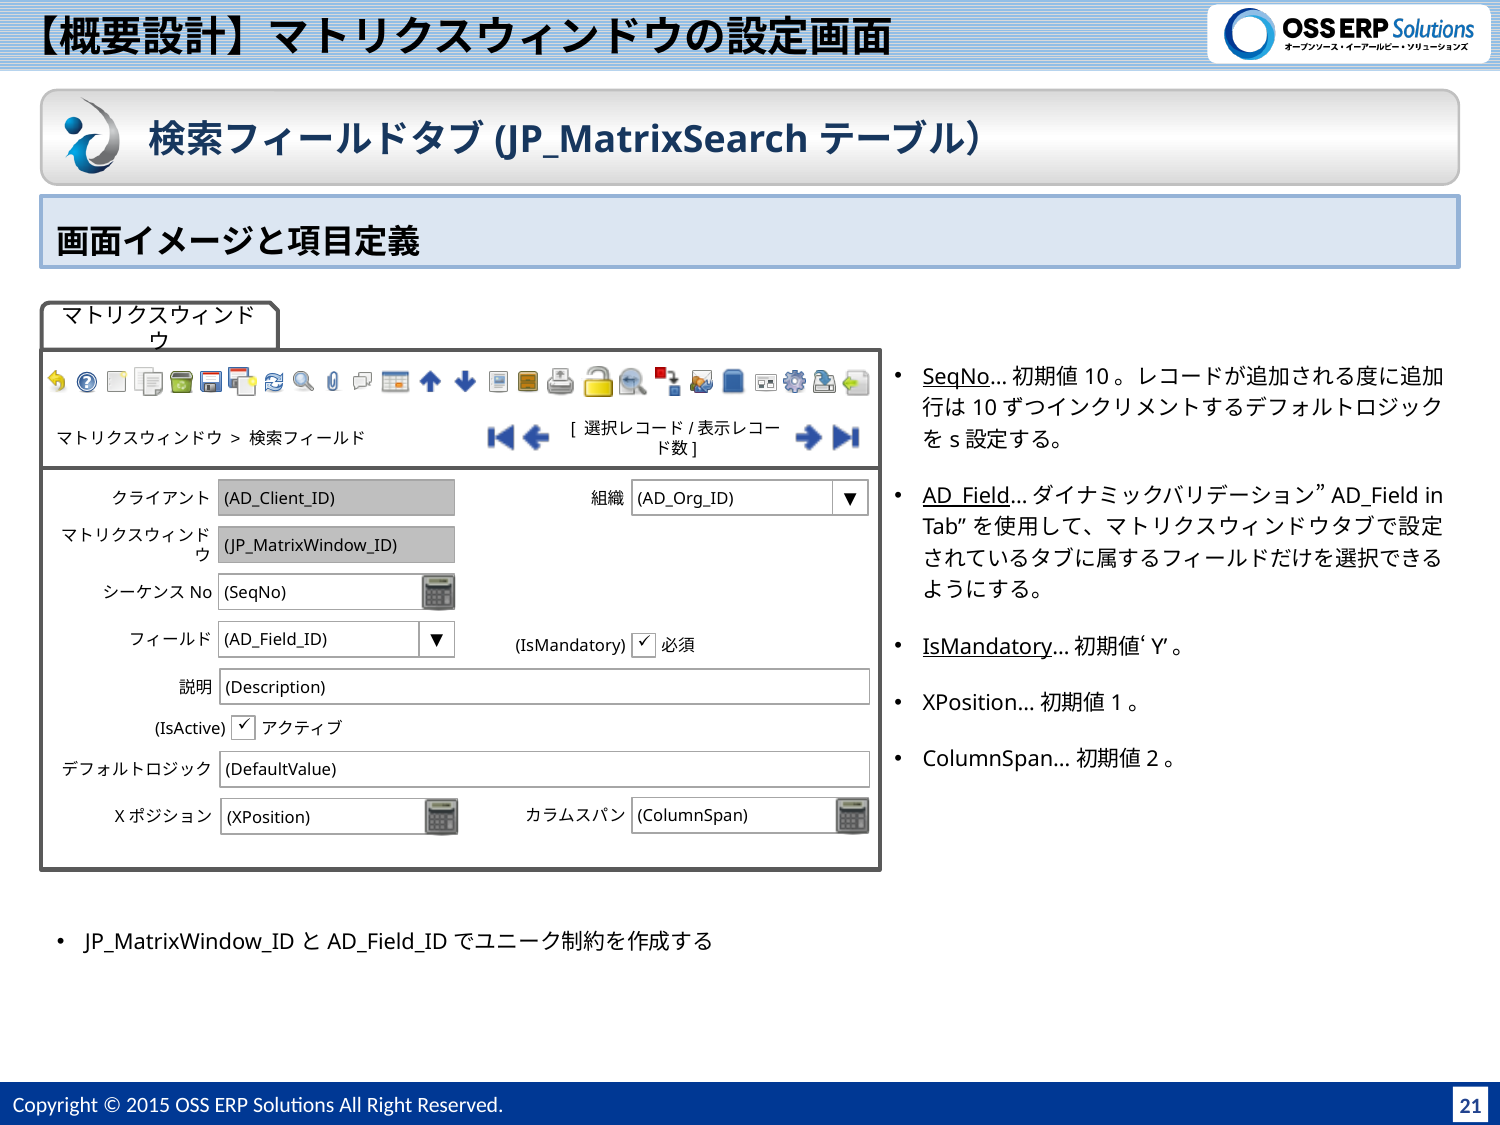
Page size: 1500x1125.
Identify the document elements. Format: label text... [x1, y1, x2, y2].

picture [1353, 8, 1474, 60]
text_box (JP_MatrixWindow_ID) [219, 525, 457, 564]
text_box マトリクスウィンドウ [39, 300, 280, 352]
text_box シーケンスNo [0, 572, 220, 612]
text_box マトリクスウィンドウ > 検索フィールド [41, 418, 390, 457]
picture [477, 414, 560, 462]
text_box クライアント [38, 478, 219, 517]
text_box SeqNo…初期値10。レコードが追加される度に追加行は10ずつインクリメントするデフォルトロジックをs設定する。 AD_Field…ダイナミックバリデーション”AD_Field in Tab”を使用して、マトリクスウィンドウタブで設定されているタブに属するフィールドだけを選択できるようにする。 IsMandatory…初期値‘Y’。 XPosition…初期値1。 ColumnSpan…初期値2。 [878, 348, 1461, 872]
text_box デフォルトロジック [39, 749, 220, 789]
picture [52, 97, 125, 177]
text_box [634, 631, 657, 659]
text_box 画面イメージと項目定義 [39, 194, 1461, 269]
text_box Xポジション [39, 797, 219, 835]
text_box (AD_Client_ID) [219, 478, 451, 517]
text_box [39, 466, 878, 872]
title 【概要設計】マトリクスウィンドウの設定画面 [2, 0, 1353, 70]
text_box カラムスパン [405, 795, 634, 835]
text_box アクティブ [257, 714, 434, 742]
text_box ▼ [830, 478, 870, 517]
text_box (AD_Field_ID) [220, 619, 418, 659]
text_box [234, 714, 257, 742]
text_box (IsActive) [52, 714, 234, 742]
text_box 組織 [451, 478, 633, 517]
text_box (ColumnSpan) [634, 795, 834, 835]
text_box (AD_Org_ID) [633, 478, 830, 517]
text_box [46, 366, 874, 398]
text_box フィールド [0, 619, 220, 659]
text_box (DefaultValue) [220, 749, 871, 789]
text_box JP_MatrixWindow_IDとAD_Field_IDでユニーク制約を作成する [40, 913, 1461, 1064]
picture [419, 574, 457, 612]
text_box 検索フィールドタブ(JP_MatrixSearchテーブル） [41, 89, 1459, 185]
picture [422, 798, 460, 836]
text_box (SeqNo) [220, 572, 420, 612]
text_box ▼ [417, 619, 457, 659]
picture [786, 414, 870, 462]
text_box 説明 [39, 667, 220, 706]
picture [833, 797, 871, 835]
text_box マトリクスウィンドウ [38, 525, 219, 564]
text_box [39, 348, 878, 466]
text_box 必須 [657, 631, 835, 659]
text_box (IsMandatory) [453, 631, 634, 659]
text_box (XPosition) [219, 797, 423, 836]
text_box (Description) [220, 667, 871, 706]
text_box [ 選択レコード/表示レコード数] [563, 418, 782, 458]
